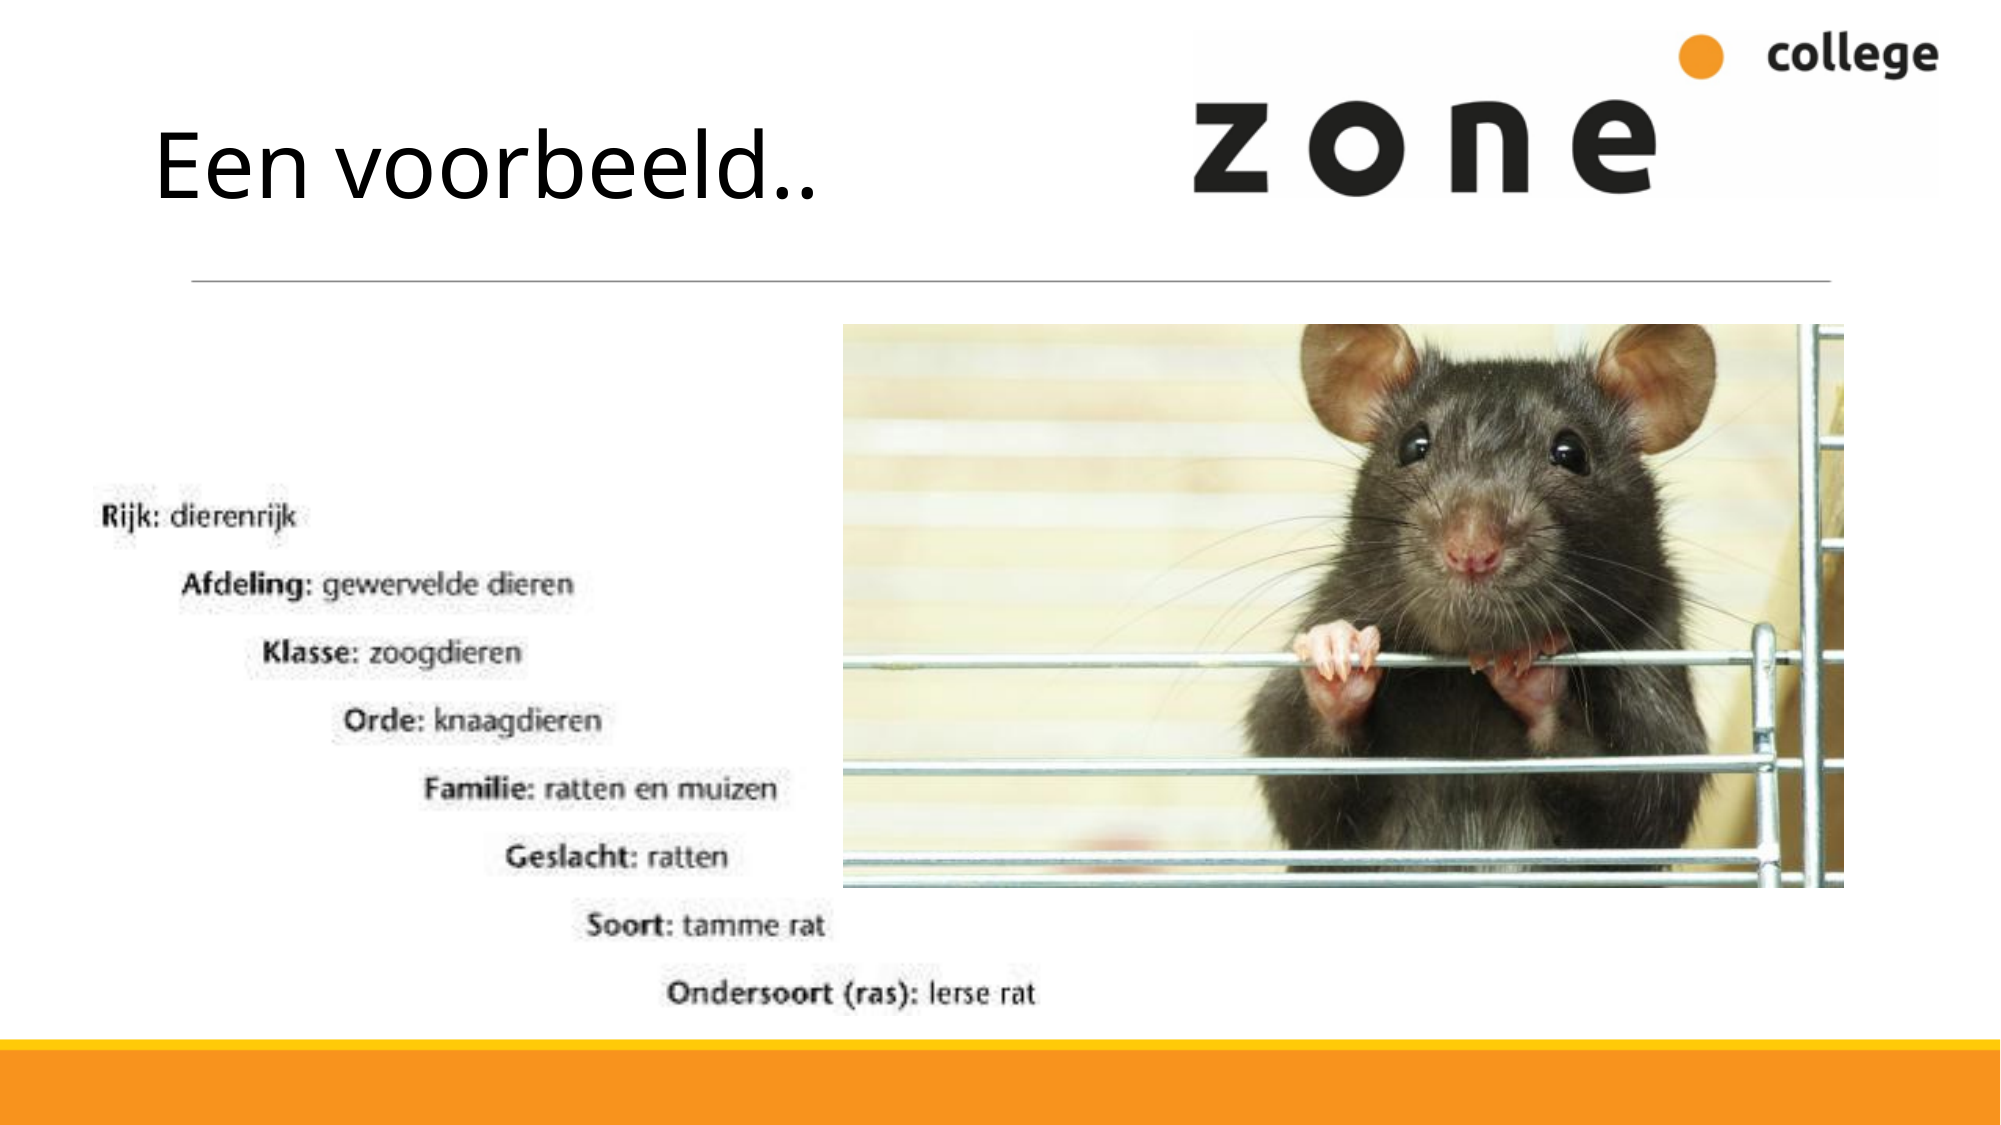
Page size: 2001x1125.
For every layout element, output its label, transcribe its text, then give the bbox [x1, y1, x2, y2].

picture [0, 0, 2001, 1125]
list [93, 440, 1041, 1016]
title Een voorbeeld.. [137, 59, 1863, 278]
